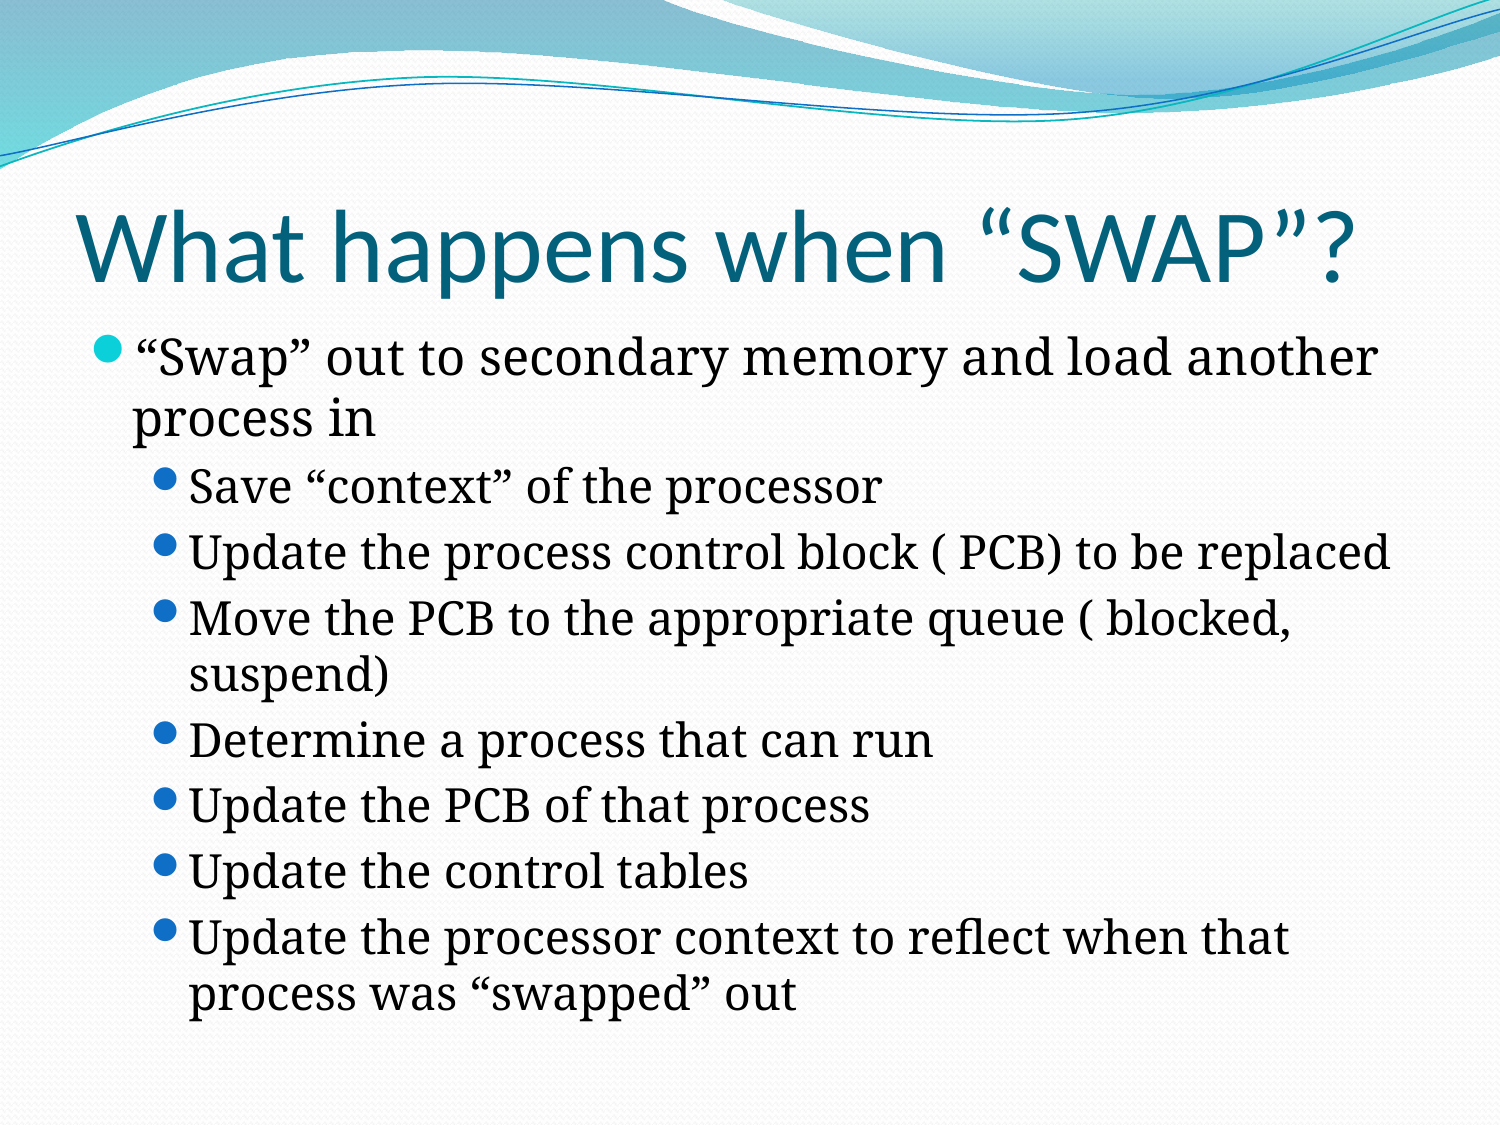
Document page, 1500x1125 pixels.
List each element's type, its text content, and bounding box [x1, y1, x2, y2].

title What happens when “SWAP”? [75, 115, 1425, 303]
list “Swap” out to secondary memory and load another process in Save “context” of the processor Update the process control block ( PCB) to be replaced Move the PCB to the appropriate queue ( blocked, suspend) Determine a process that can run Update the PCB of that process Update the control tables Update the processor context to reflect when that process was “swapped” out [75, 317, 1425, 1038]
